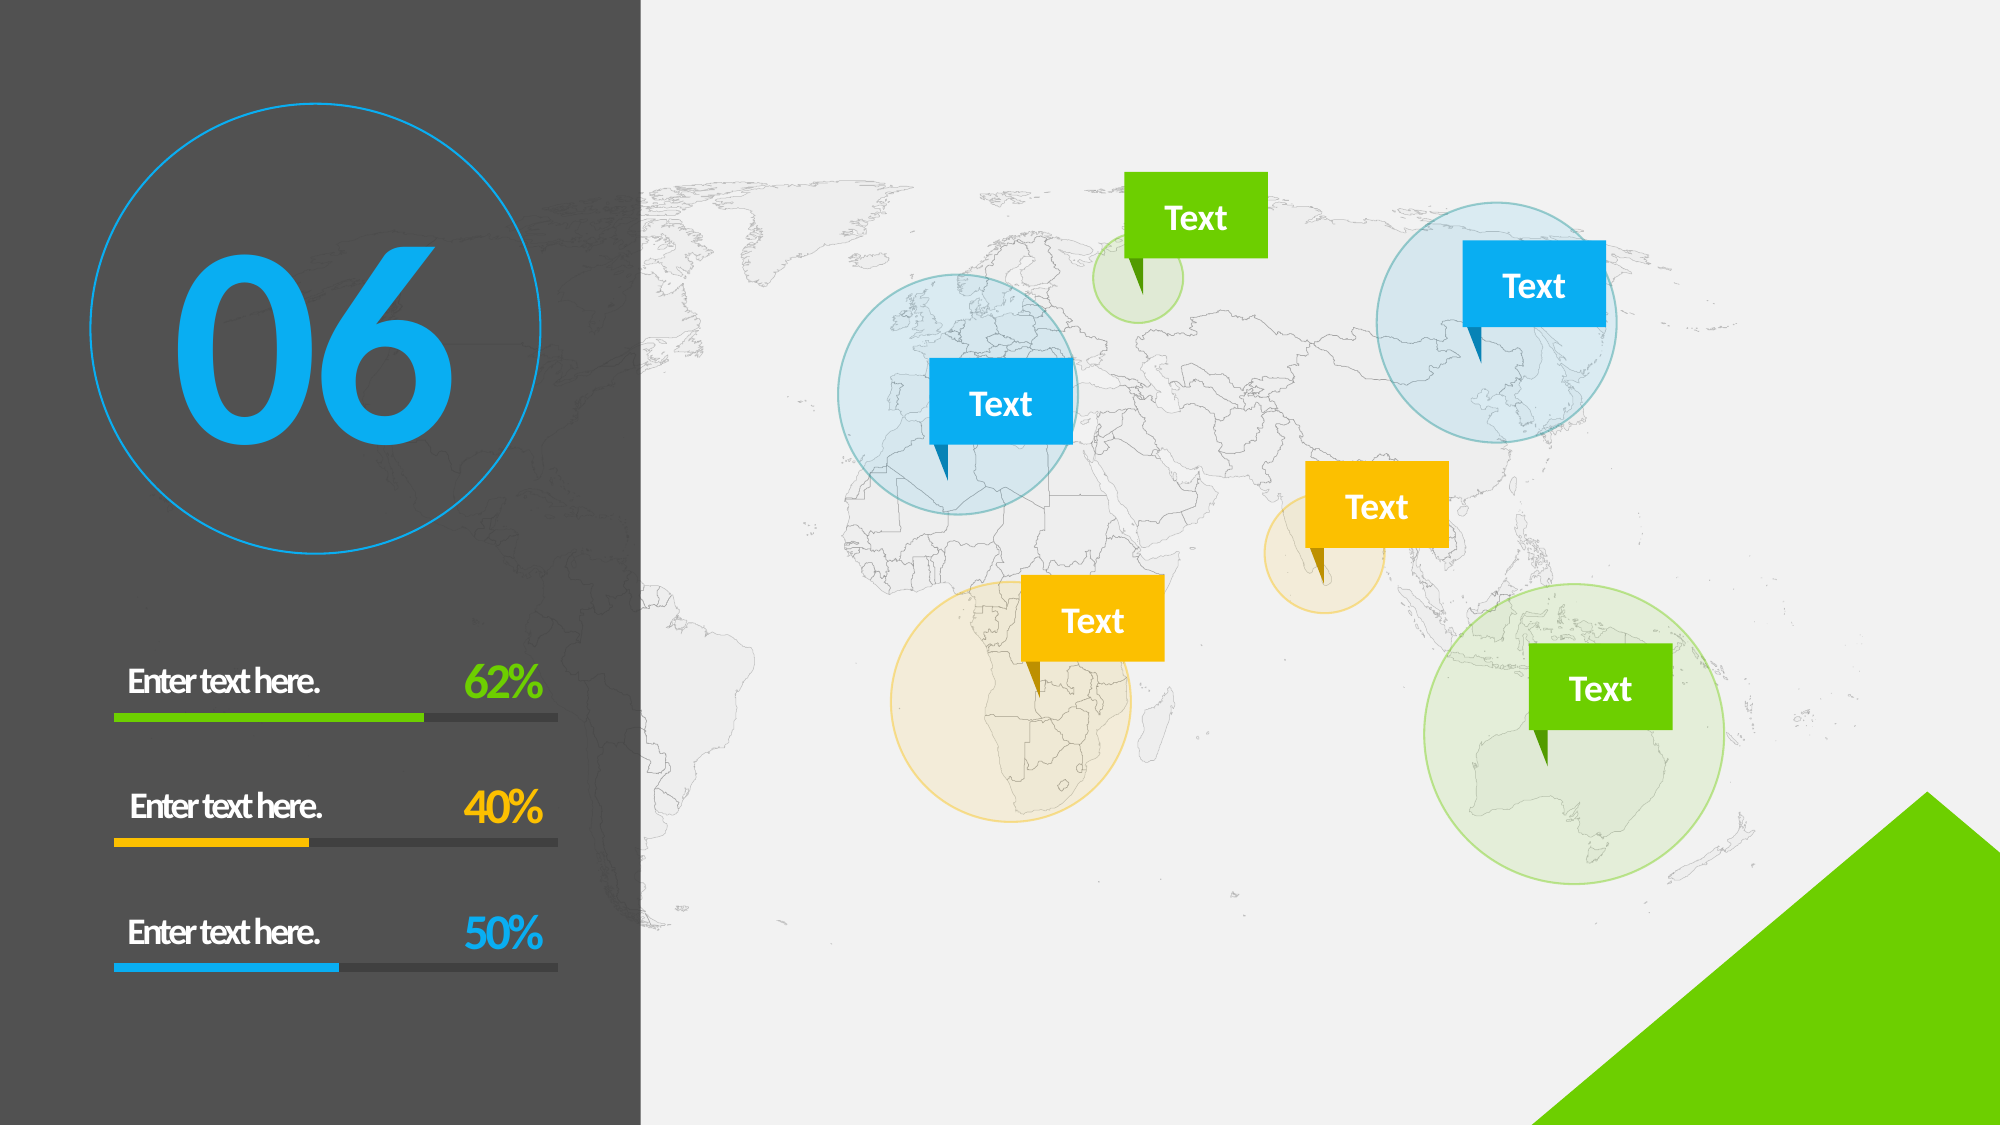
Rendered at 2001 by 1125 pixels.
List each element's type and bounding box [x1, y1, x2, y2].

text_box [929, 357, 1073, 481]
text_box [1021, 574, 1165, 698]
text_box [1528, 643, 1673, 767]
text_box [1124, 171, 1268, 295]
text_box [1305, 461, 1449, 585]
text_box [0, 0, 642, 1125]
text_box [1530, 790, 2000, 1125]
text_box [113, 892, 559, 968]
text_box [115, 765, 559, 842]
text_box [1462, 240, 1607, 364]
text_box [113, 640, 559, 717]
text_box [90, 103, 541, 554]
text_box [137, 180, 1863, 945]
